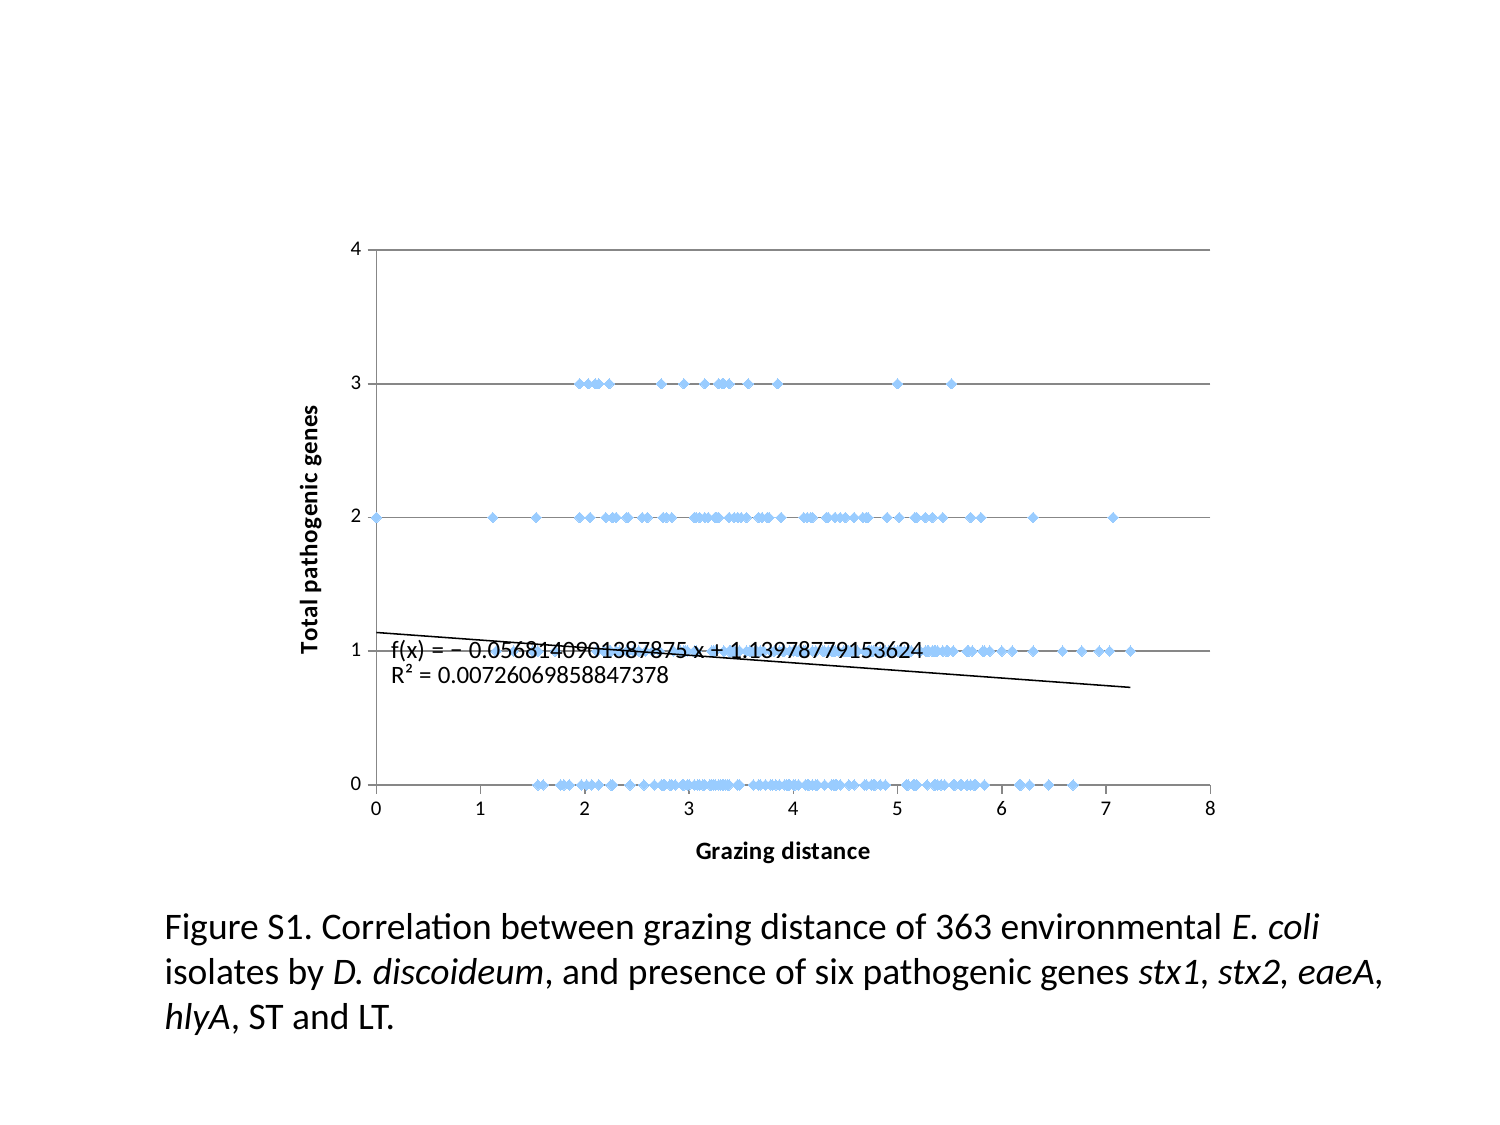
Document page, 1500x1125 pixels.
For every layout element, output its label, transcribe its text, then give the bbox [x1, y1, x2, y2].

text_box Figure S1. Correlation between grazing distance of 363 environmental E. coli isolates by D. discoideum, and presence of six pathogenic genes stx1, stx2, eaeA, hlyA, ST and LT. [149, 894, 1456, 1045]
chart [264, 226, 1236, 899]
